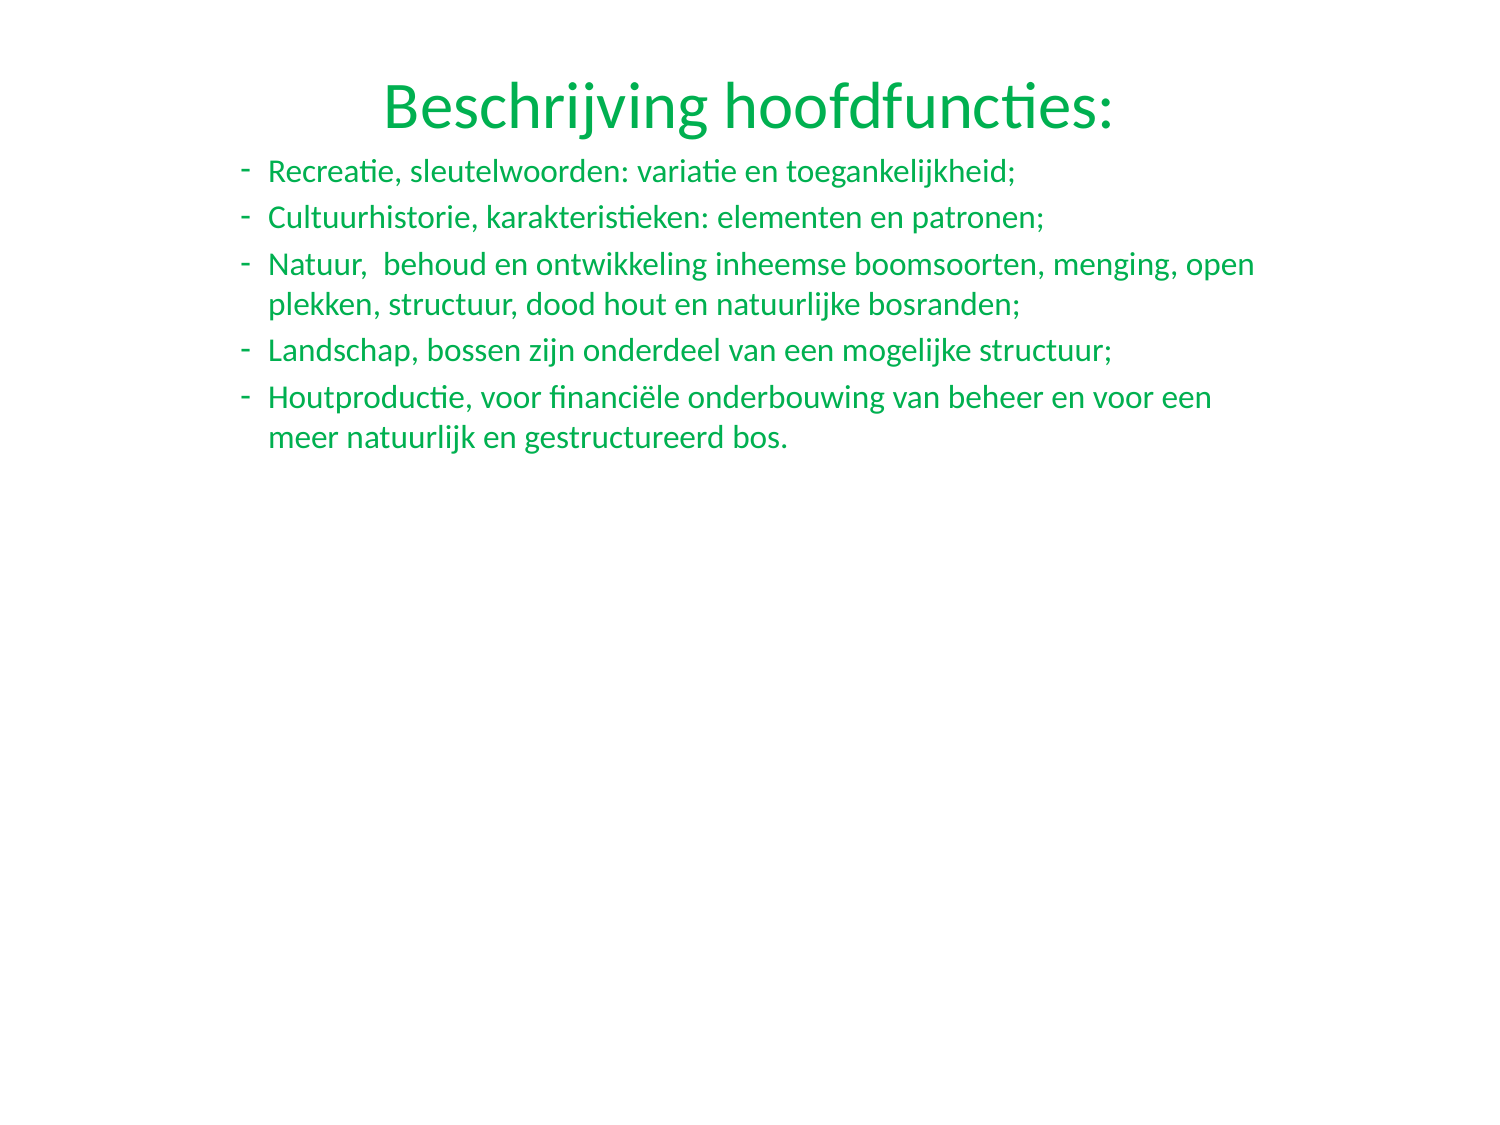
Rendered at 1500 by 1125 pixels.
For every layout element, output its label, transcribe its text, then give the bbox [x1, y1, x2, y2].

subtitle Beschrijving hoofdfuncties: Recreatie, sleutelwoorden: variatie en toegankelijkheid; Cultuurhistorie, karakteristieken: elementen en patronen; Natuur, behoud en ontwikkeling inheemse boomsoorten, menging, open plekken, structuur, dood hout en natuurlijke bosranden; Landschap, bossen zijn onderdeel van een mogelijke structuur; Houtproductie, voor financiële onderbouwing van beheer en voor een meer natuurlijk en gestructureerd bos. [225, 54, 1275, 925]
